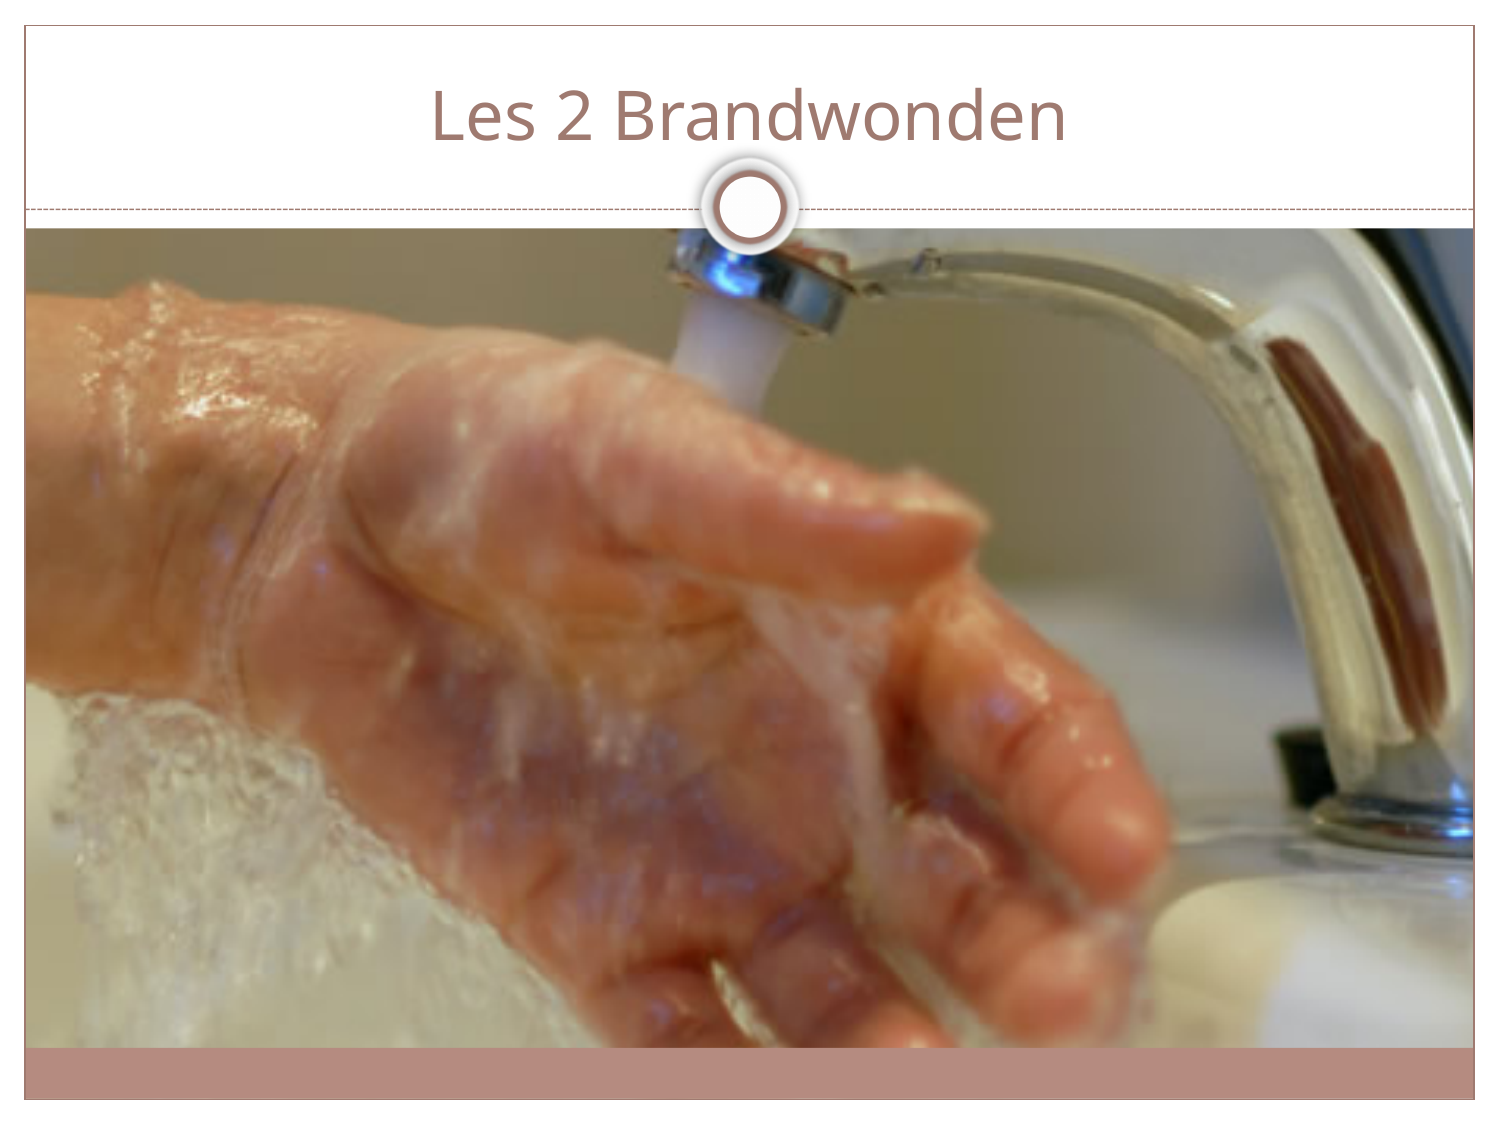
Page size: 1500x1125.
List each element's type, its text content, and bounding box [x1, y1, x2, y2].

title Les 2 Brandwonden [49, 37, 1450, 162]
picture [26, 229, 1473, 1047]
